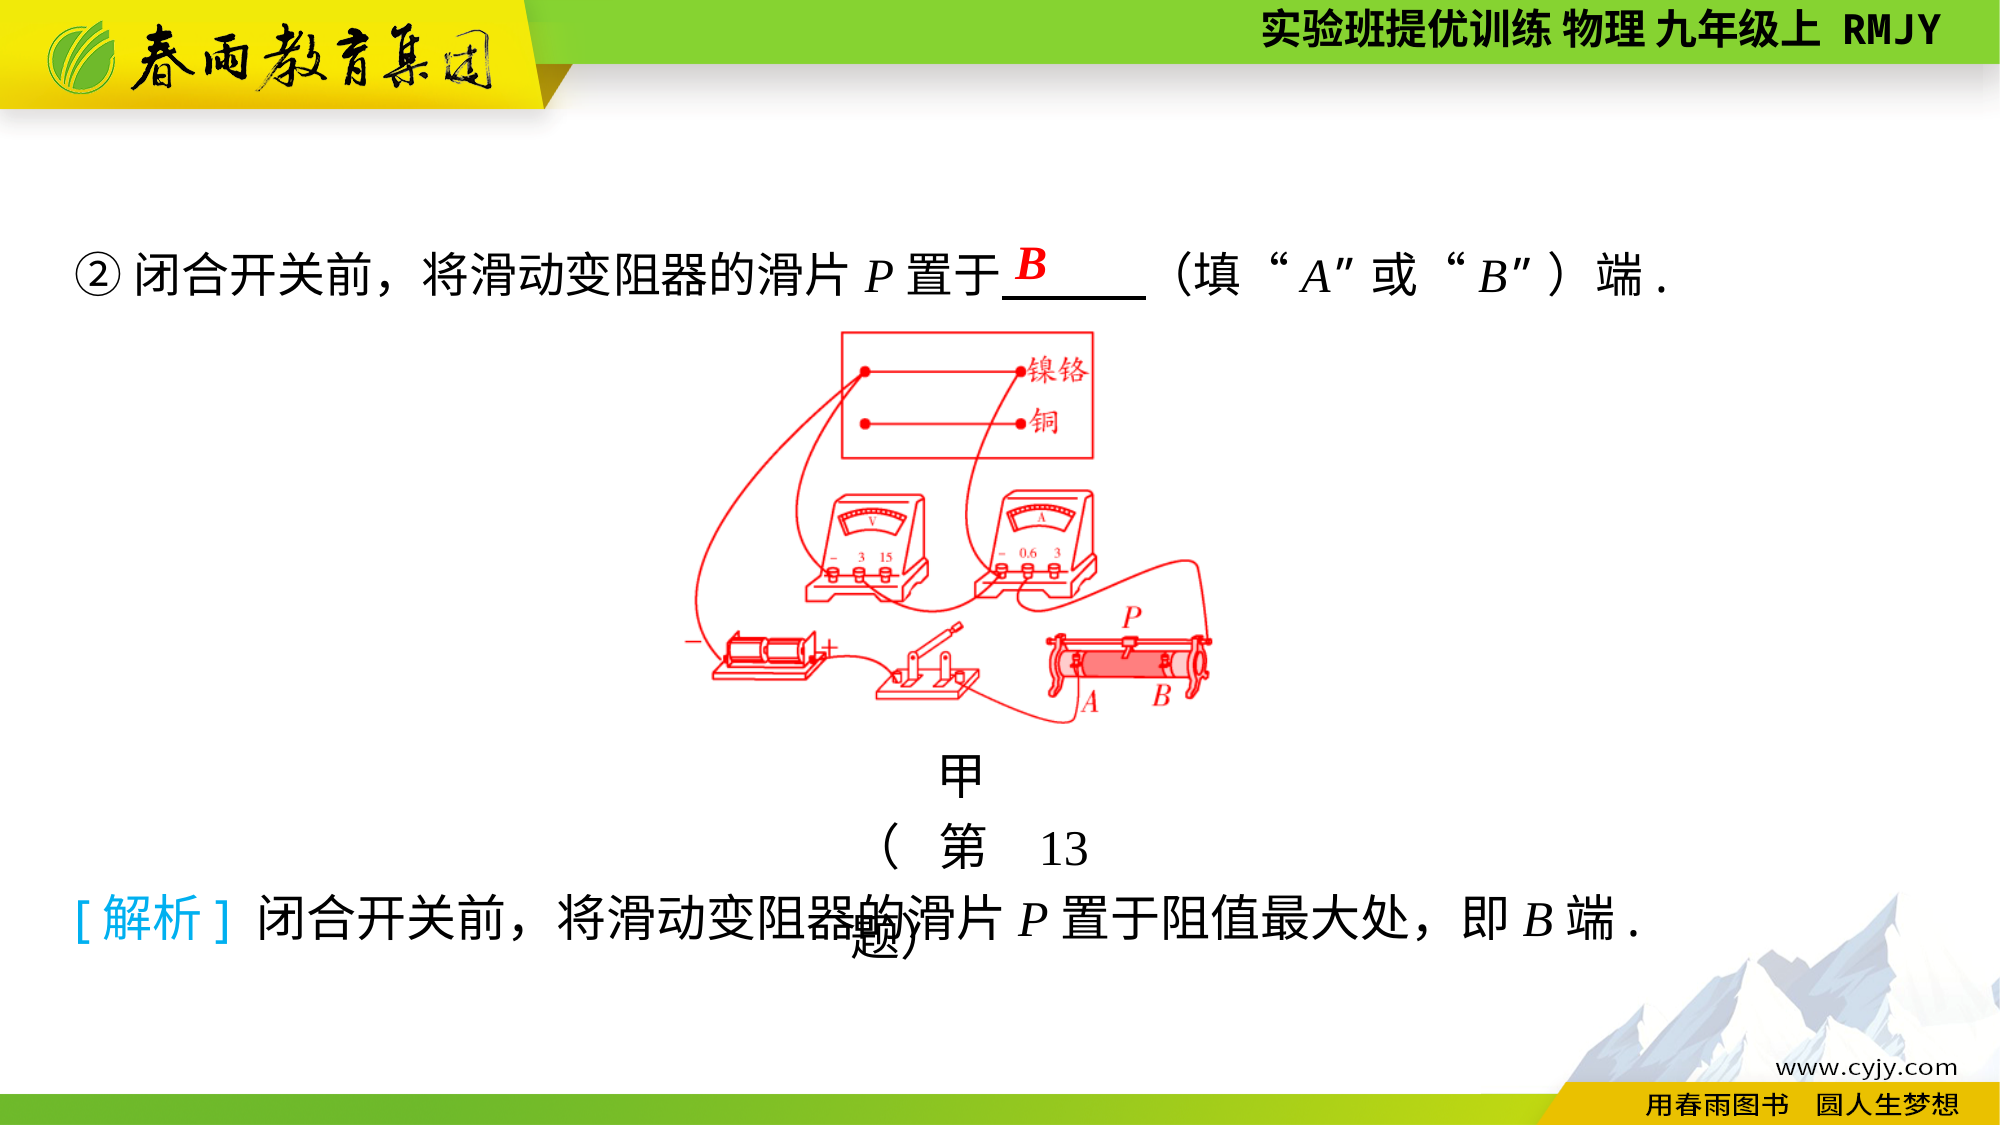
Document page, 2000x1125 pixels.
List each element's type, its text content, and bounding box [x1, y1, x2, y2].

text_box [解析] 闭合开关前，将滑动变阻器的滑片P置于阻值最大处，即B端. [59, 849, 1944, 954]
text_box B [1000, 224, 1063, 297]
text_box 甲 [922, 737, 1002, 812]
picture [0, 0, 2000, 1125]
list ②闭合开关前，将滑动变阻器的滑片P置于 （填“A”或“B”）端. [59, 219, 1944, 303]
text_box （第13题） [835, 778, 1116, 883]
